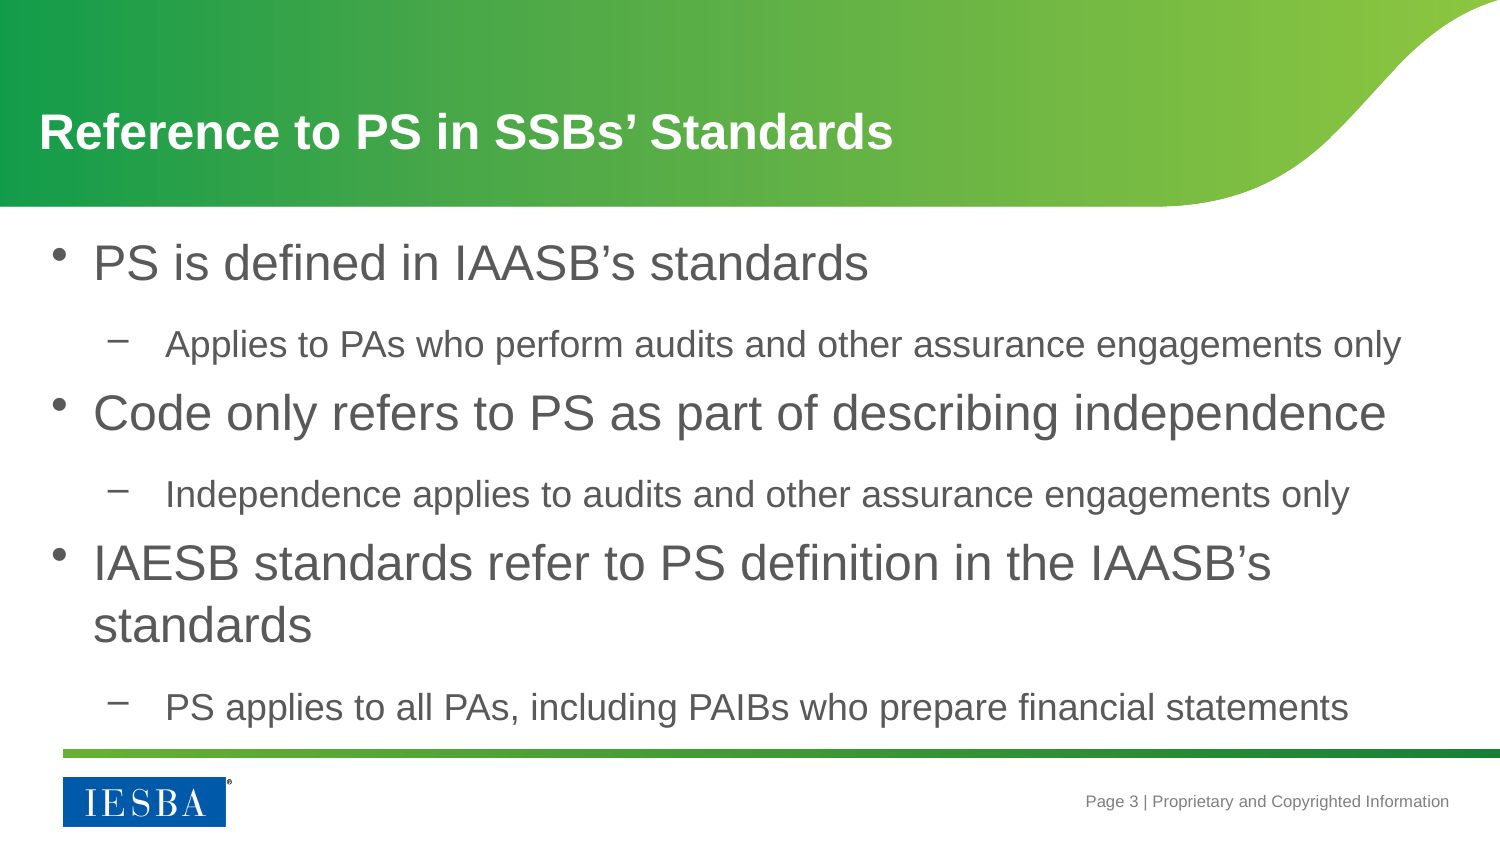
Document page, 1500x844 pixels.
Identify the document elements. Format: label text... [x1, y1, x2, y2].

picture [63, 777, 232, 827]
list PS is defined in IAASB’s standards Applies to PAs who perform audits and other assurance engagements only Code only refers to PS as part of describing independence Independence applies to audits and other assurance engagements only IAESB standards refer to PS definition in the IAASB’s standards PS applies to all PAs, including PAIBs who prepare financial statements [35, 220, 1455, 747]
picture [0, 0, 1500, 207]
title Reference to PS in SSBs’ Standards [38, 100, 1339, 159]
